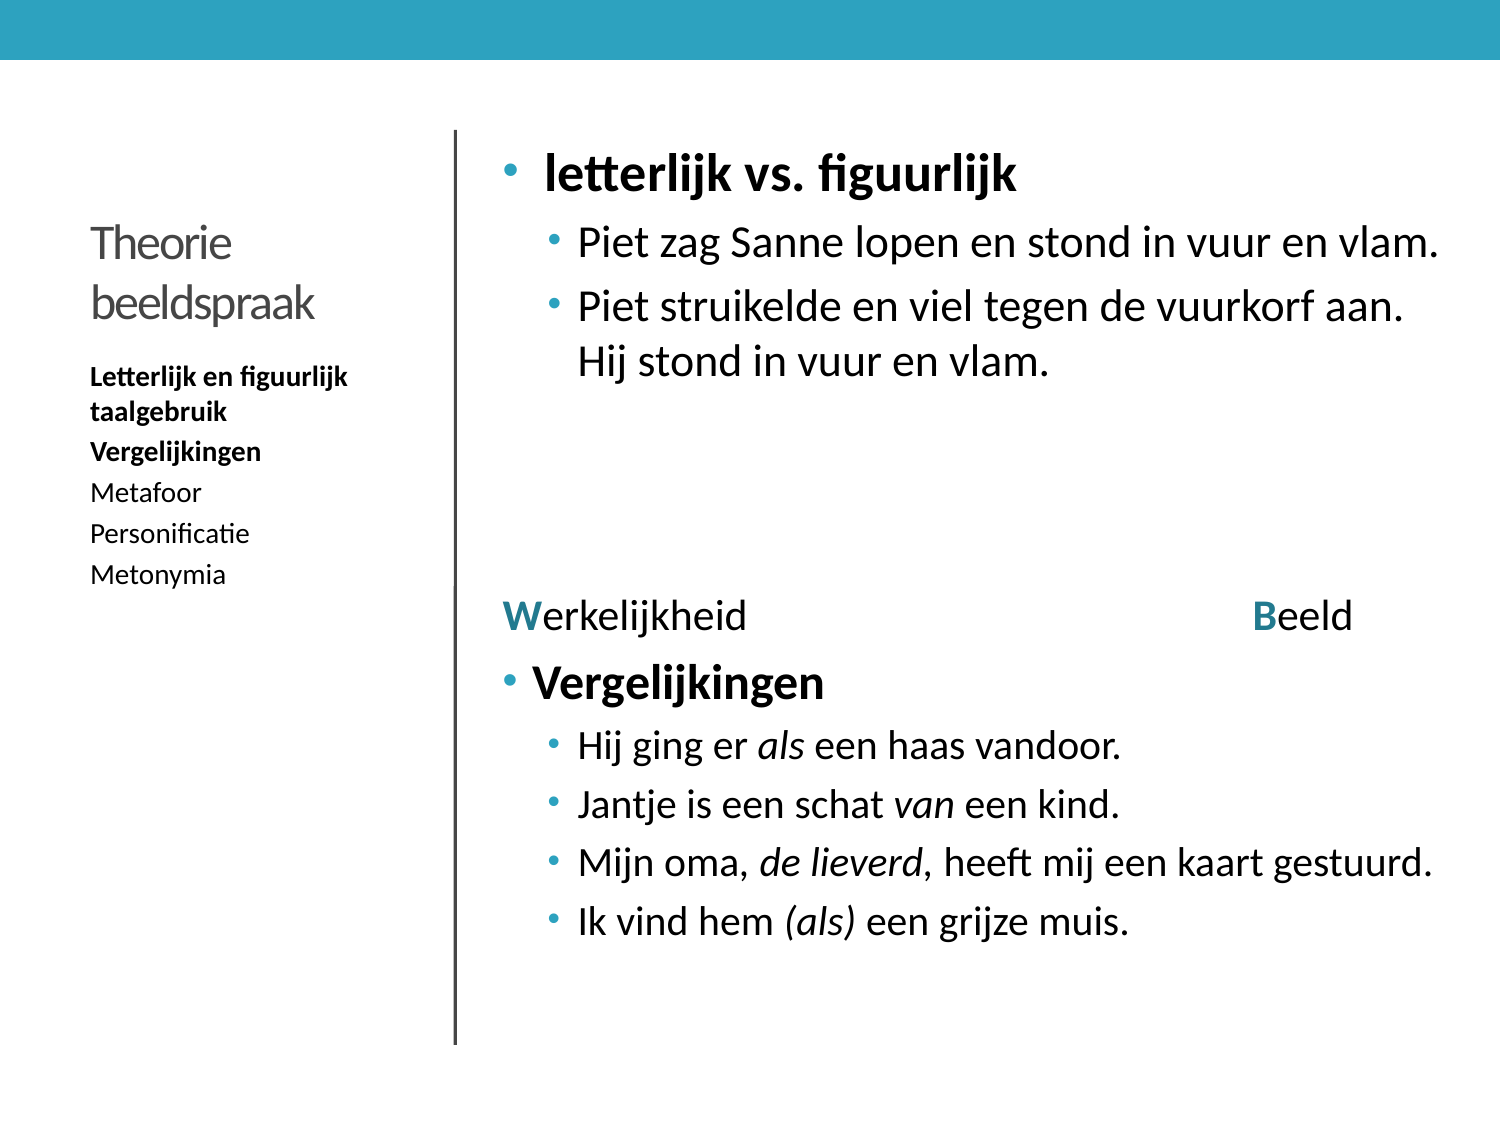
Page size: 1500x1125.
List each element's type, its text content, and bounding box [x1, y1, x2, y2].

list Letterlijk en figuurlijk taalgebruik Vergelijkingen Metafoor Personificatie Metonymia [75, 349, 426, 1046]
title Theorie beeldspraak [75, 129, 426, 337]
list letterlijk vs. figuurlijk Piet zag Sanne lopen en stond in vuur en vlam. Piet struikelde en viel tegen de vuurkorf aan. Hij stond in vuur en vlam. Werkelijkheid Beeld Vergelijkingen Hij ging er als een haas vandoor. Jantje is een schat van een kind. Mijn oma, de lieverd, heeft mij een kaart gestuurd. Ik vind hem (als) een grijze muis. [487, 129, 1459, 1045]
